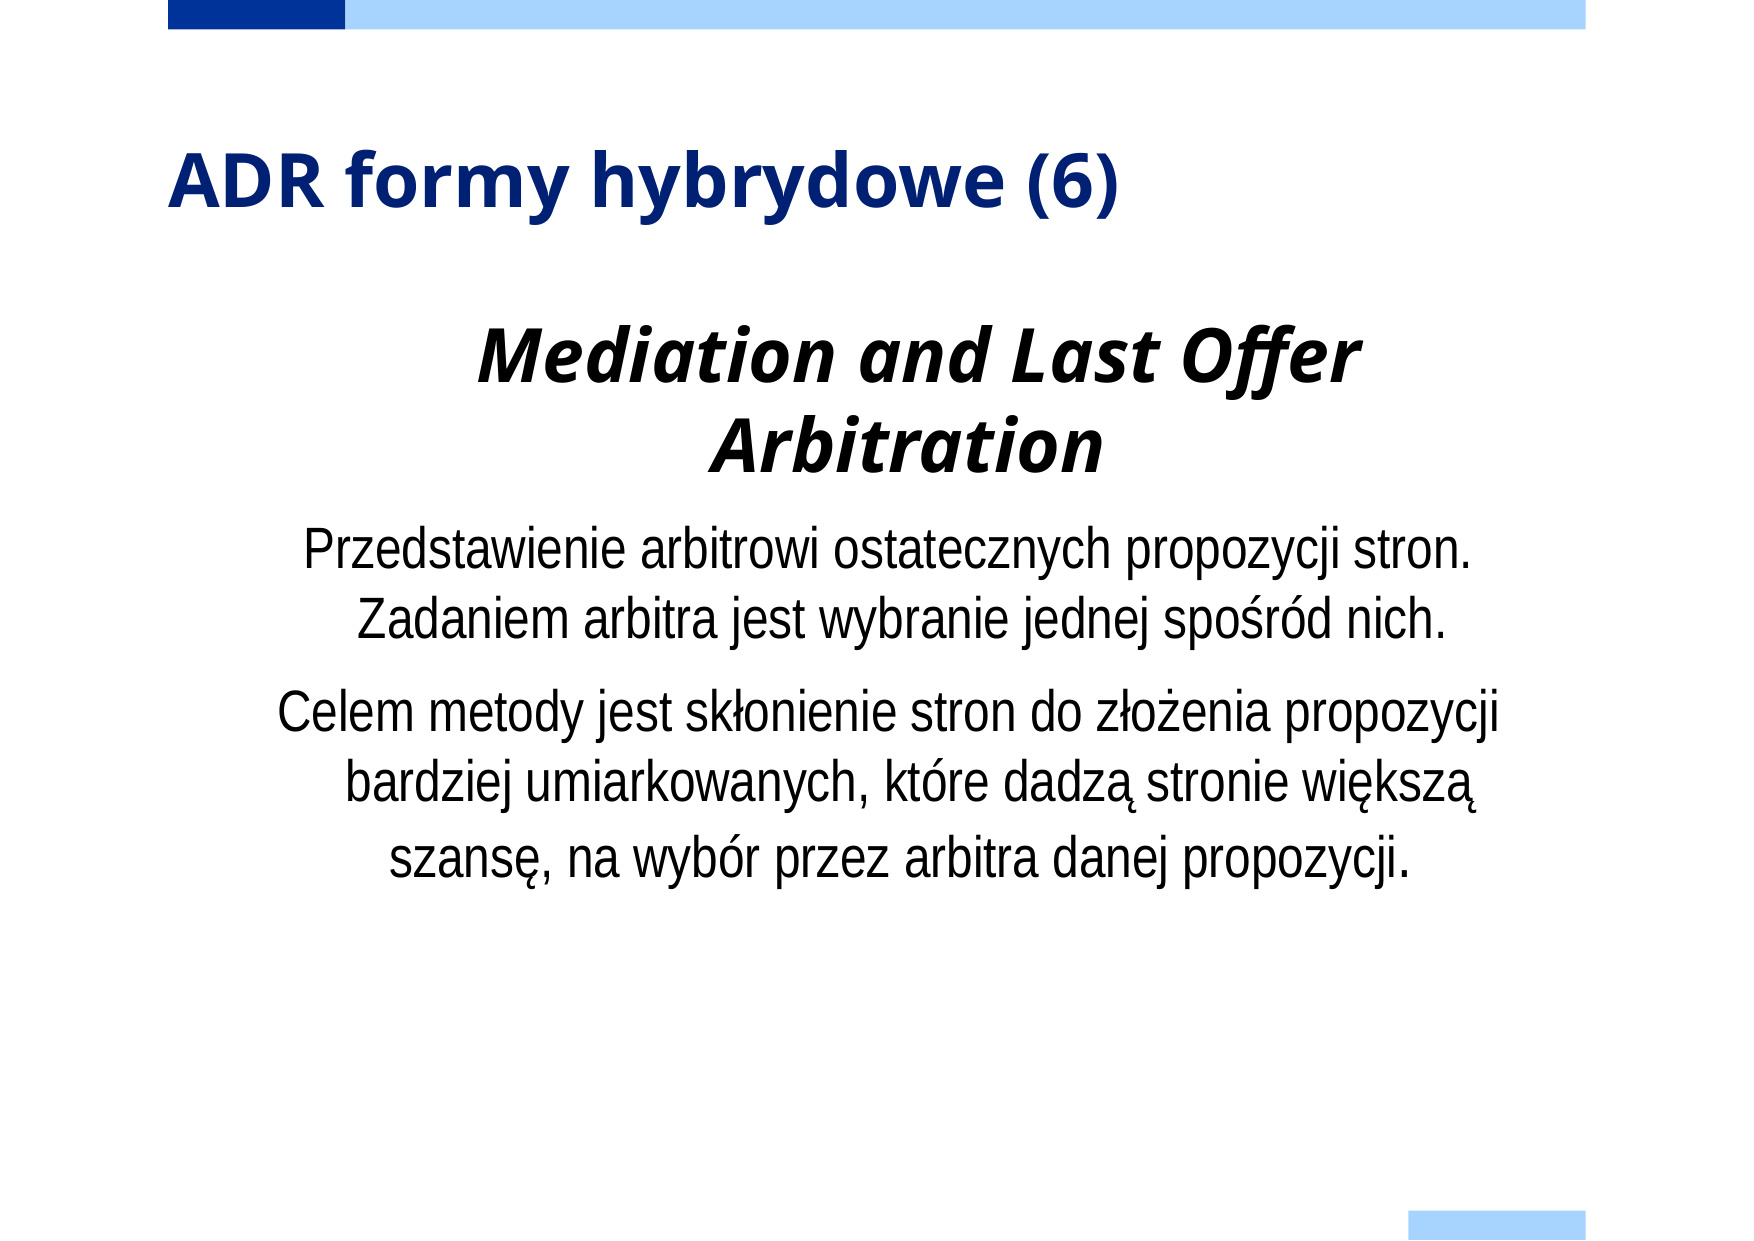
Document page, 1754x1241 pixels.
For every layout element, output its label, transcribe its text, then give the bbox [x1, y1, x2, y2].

list Mediation and Last Offer Arbitration Przedstawienie arbitrowi ostatecznych propozycji stron. Zadaniem arbitra jest wybranie jednej spośród nich. Celem metody jest skłonienie stron do złożenia propozycji bardziej umiarkowanych, które dadzą stronie większą szansę, na wybór przez arbitra danej propozycji. [215, 307, 1563, 1167]
title ADR formy hybrydowe (6) [168, 147, 1586, 325]
